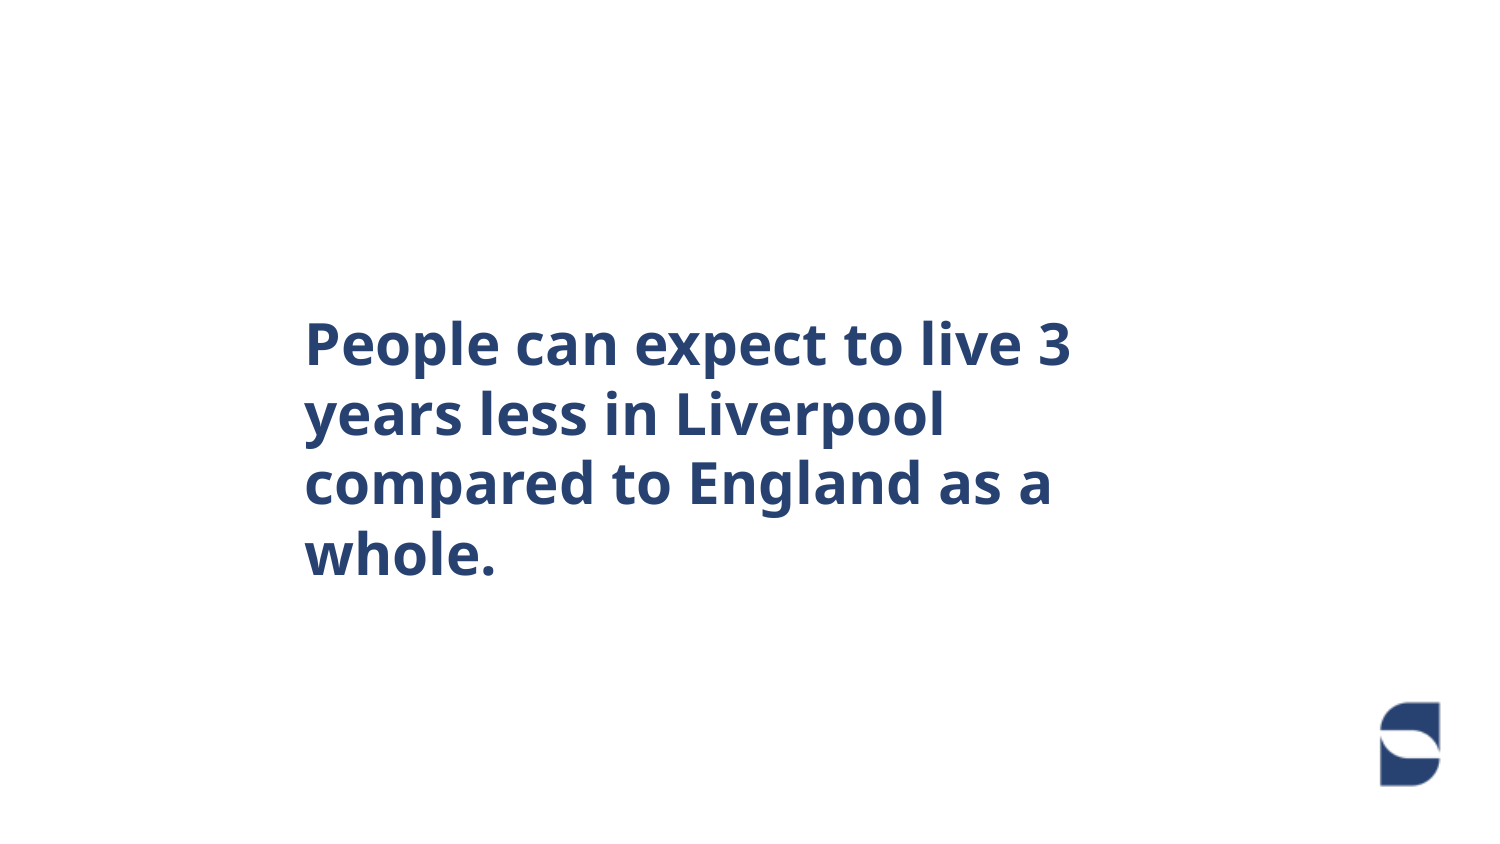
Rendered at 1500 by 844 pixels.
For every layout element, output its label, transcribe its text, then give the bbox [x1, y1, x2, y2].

title People can expect to live 3 years less in Liverpool compared to England as a whole. [289, 292, 1237, 696]
picture [1363, 685, 1458, 804]
